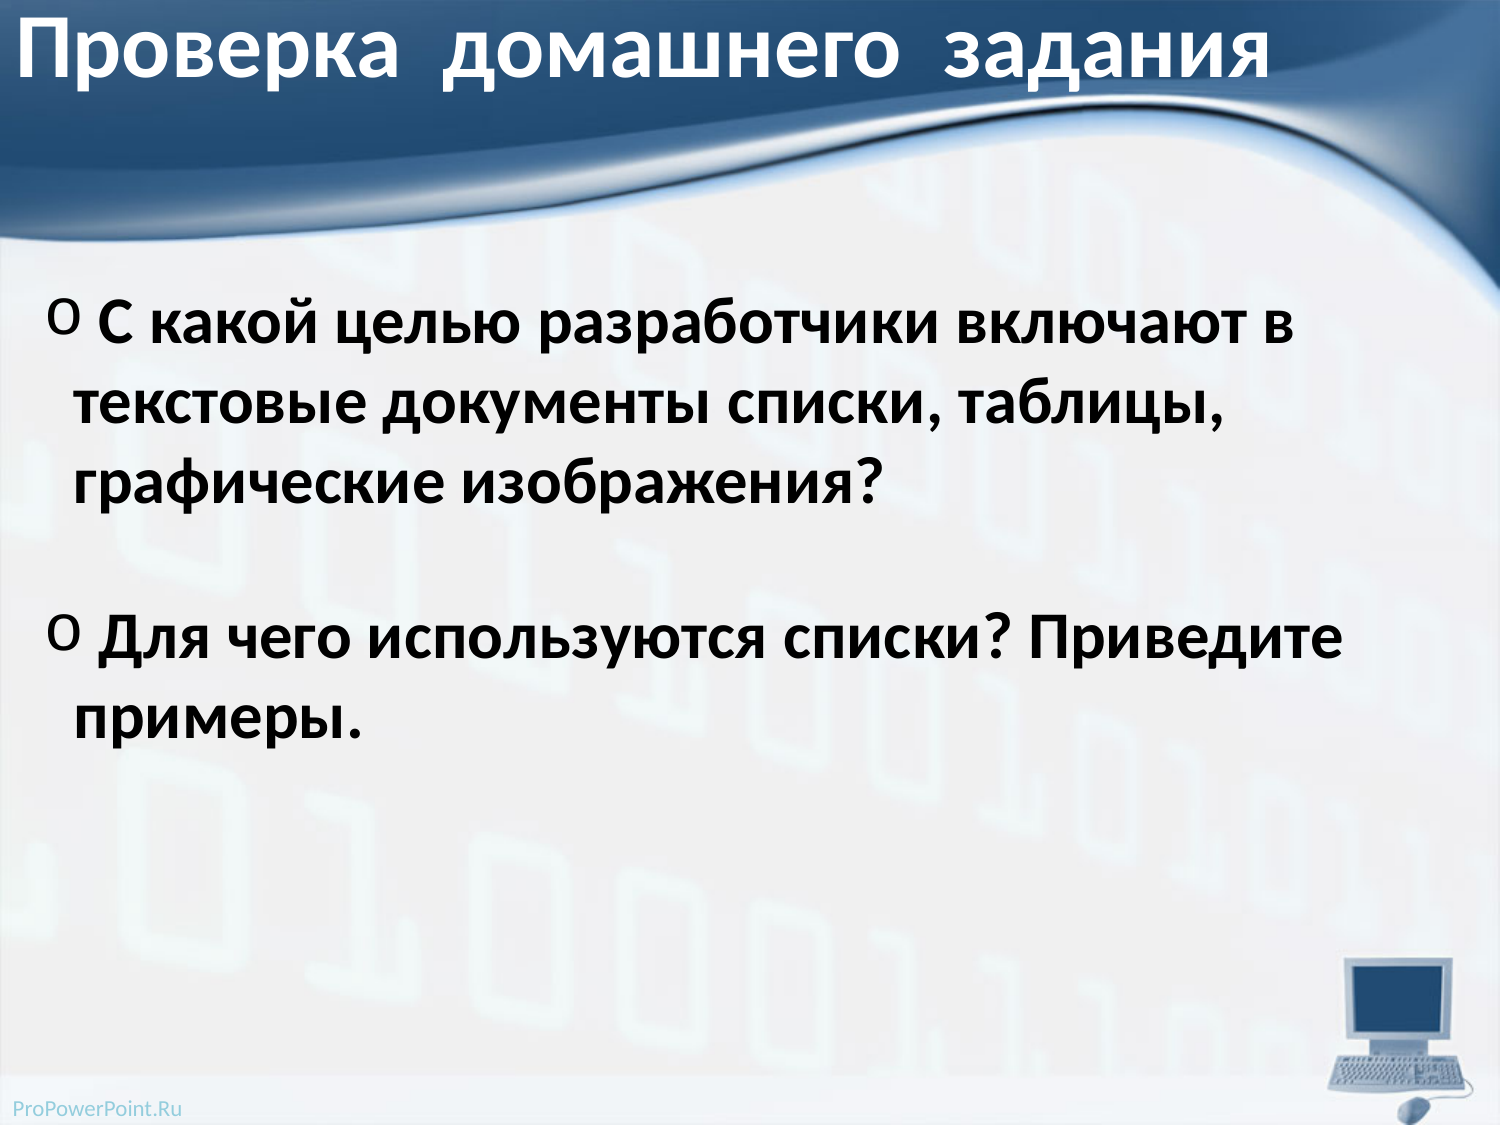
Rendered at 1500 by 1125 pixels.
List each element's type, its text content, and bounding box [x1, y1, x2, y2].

text_box С какой целью разработчики включают в текстовые документы списки, таблицы, графические изображения? [23, 269, 1454, 525]
picture [0, 0, 1500, 1125]
text_box Для чего используются списки? Приведите примеры. [23, 584, 1454, 760]
title Проверка домашнего задания [0, 0, 1430, 105]
